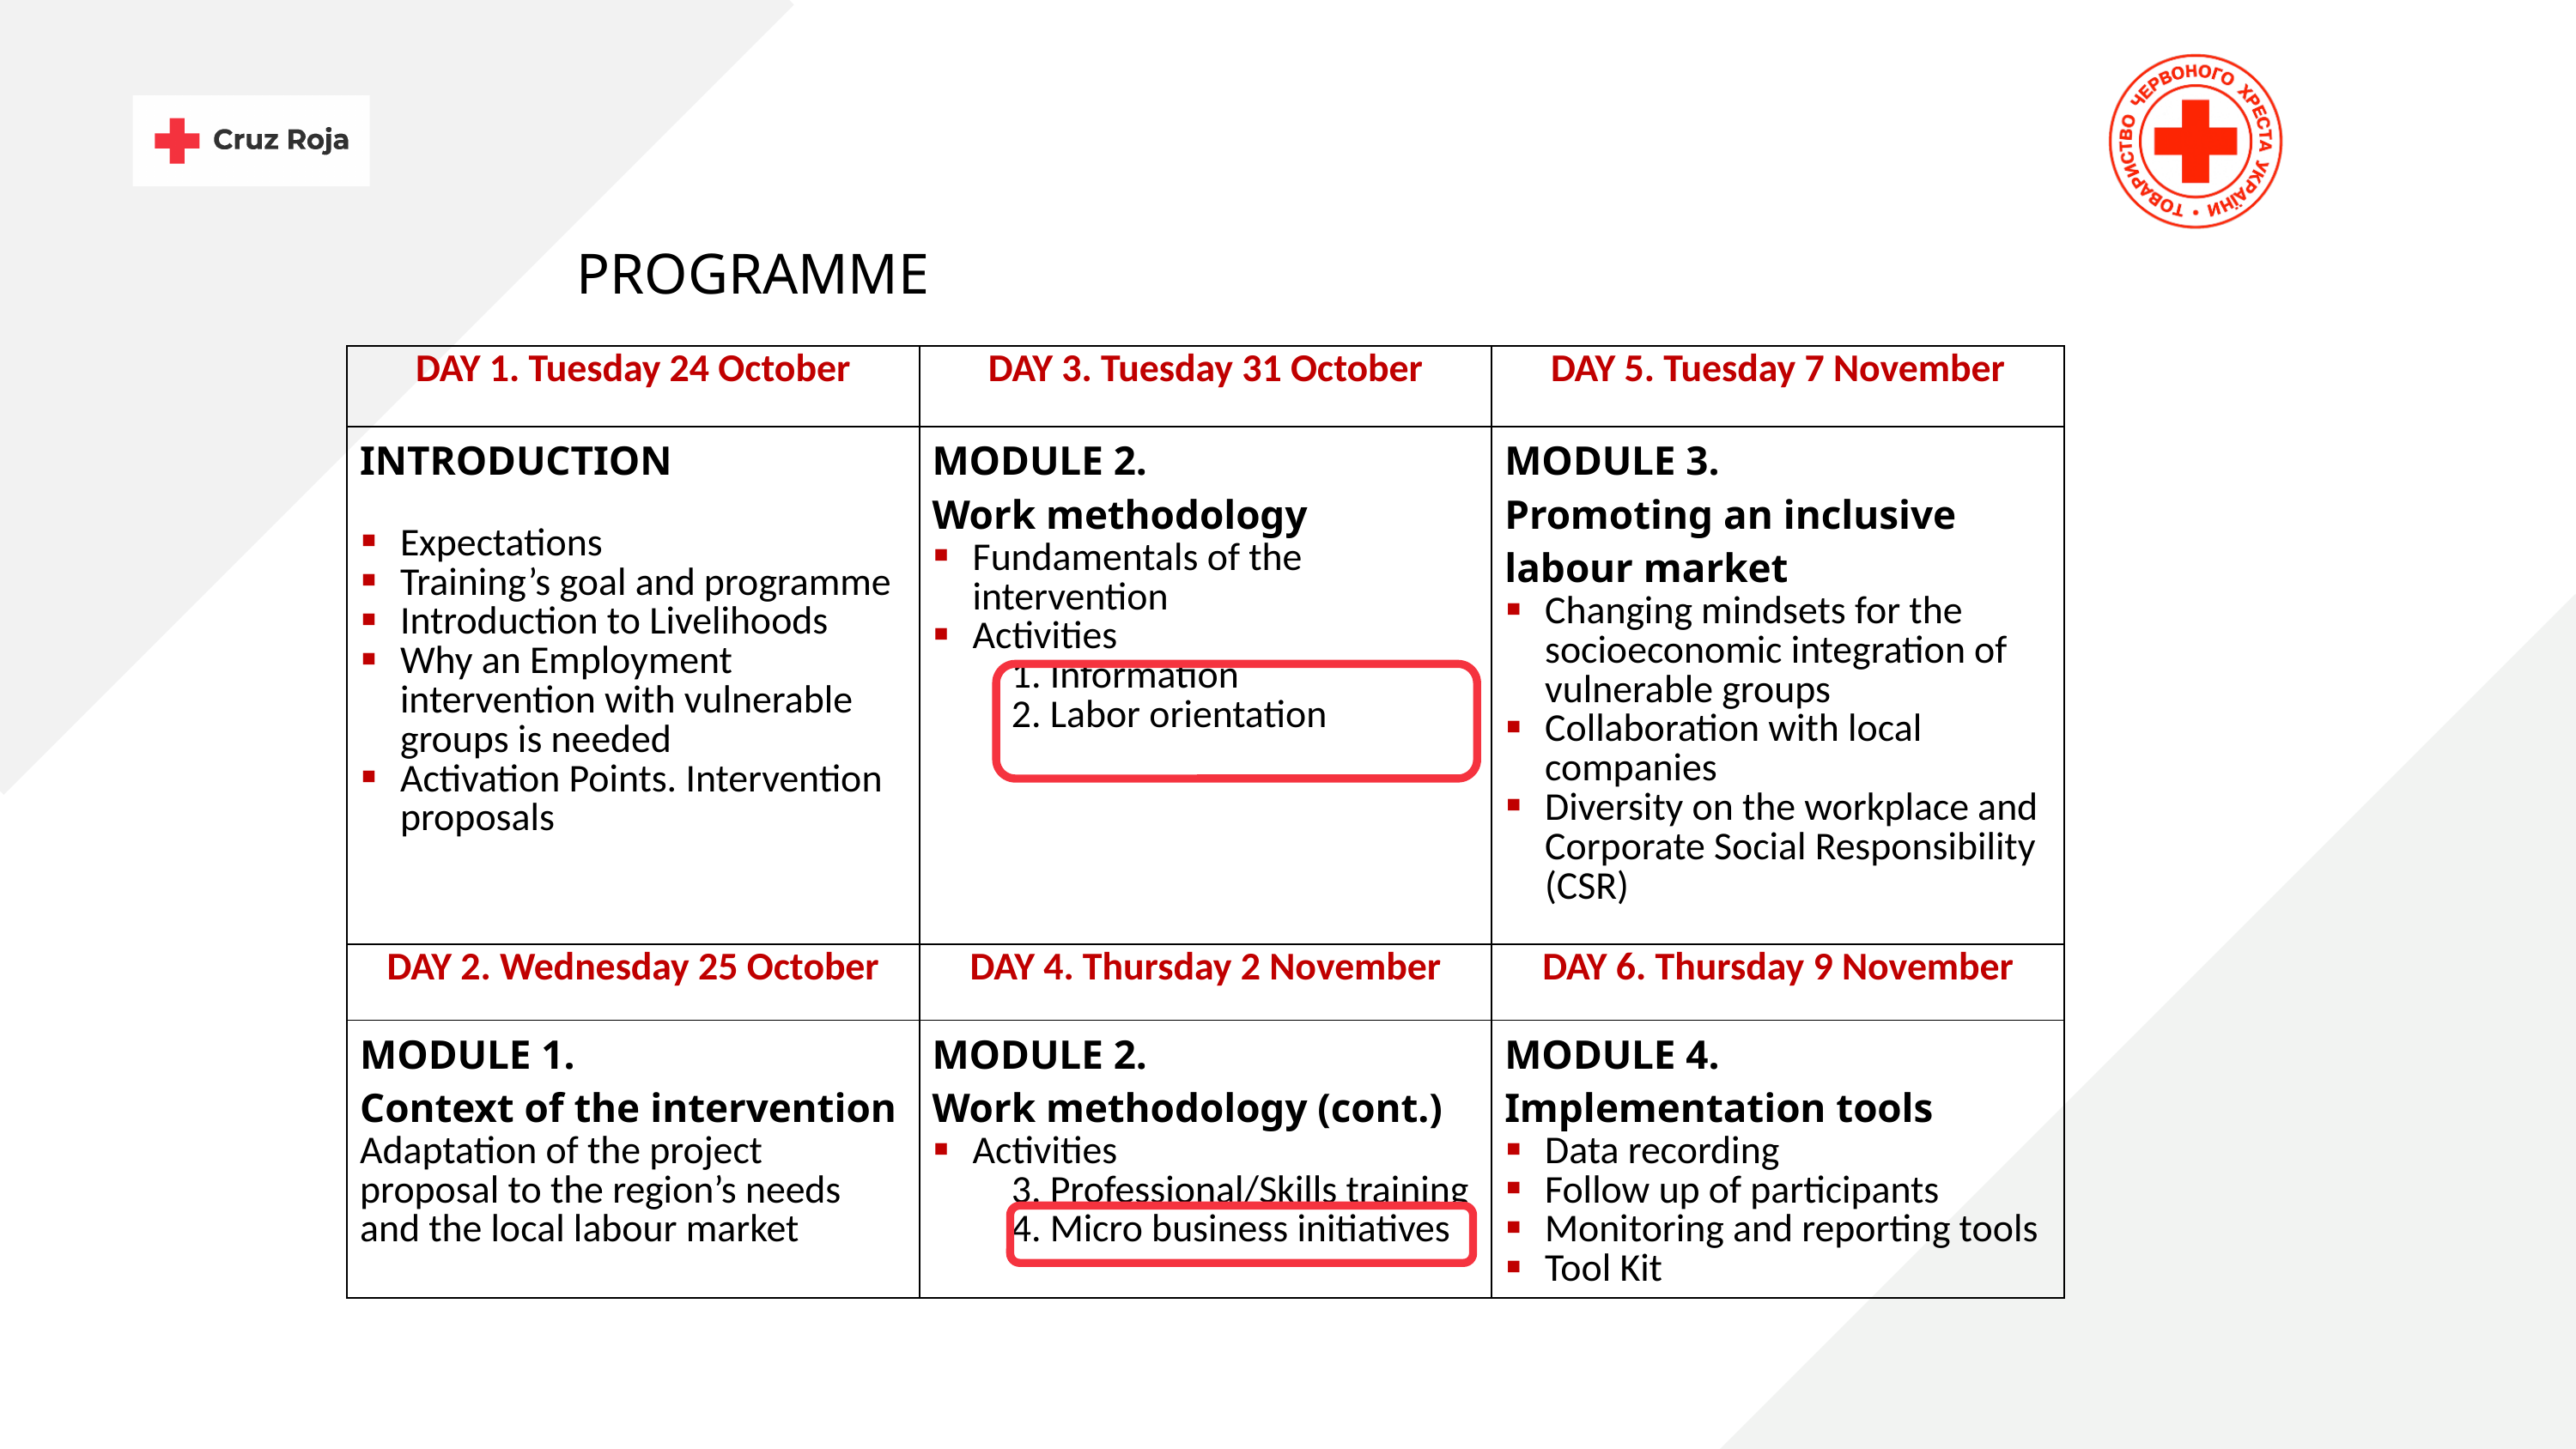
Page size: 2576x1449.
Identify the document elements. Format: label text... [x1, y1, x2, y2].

table_cell MODULE 2. Work methodology (cont.) Activities 3. Professional/Skills training 4. Micro business initiatives [920, 1021, 1491, 1297]
table_header DAY 3. Tuesday 31 October [920, 347, 1491, 426]
table_cell DAY 2. Wednesday 25 October [348, 945, 919, 1020]
table_header DAY 1. Tuesday 24 October [348, 347, 919, 426]
table_cell INTRODUCTION Expectations Training’s goal and programme Introduction to Livelihoods Why an Employment intervention with vulnerable groups is needed Activation Points. Intervention proposals [348, 427, 919, 943]
table_header DAY 5. Tuesday 7 November [1492, 347, 2063, 426]
table_cell MODULE 1. Context of the intervention Adaptation of the project proposal to the region’s needs and the local labour market [348, 1021, 919, 1297]
text_box [1010, 1205, 1473, 1264]
table_cell MODULE 3. Promoting an inclusive labour market Changing mindsets for the socioeconomic integration of vulnerable groups Collaboration with local companies Diversity on the workplace and Corporate Social Responsibility (CSR) [1492, 427, 2063, 943]
table_cell DAY 4. Thursday 2 November [920, 945, 1491, 1020]
picture [2100, 46, 2293, 238]
table_cell DAY 6. Thursday 9 November [1492, 945, 2063, 1020]
table_cell MODULE 4. Implementation tools Data recording Follow up of participants Monitoring and reporting tools Tool Kit [1492, 1021, 2063, 1297]
table_cell MODULE 2. Work methodology Fundamentals of the intervention Activities 1. Information 2. Labor orientation [920, 427, 1491, 943]
text_box [996, 664, 1478, 779]
list PROGRAMME [569, 185, 1223, 299]
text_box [132, 95, 370, 186]
